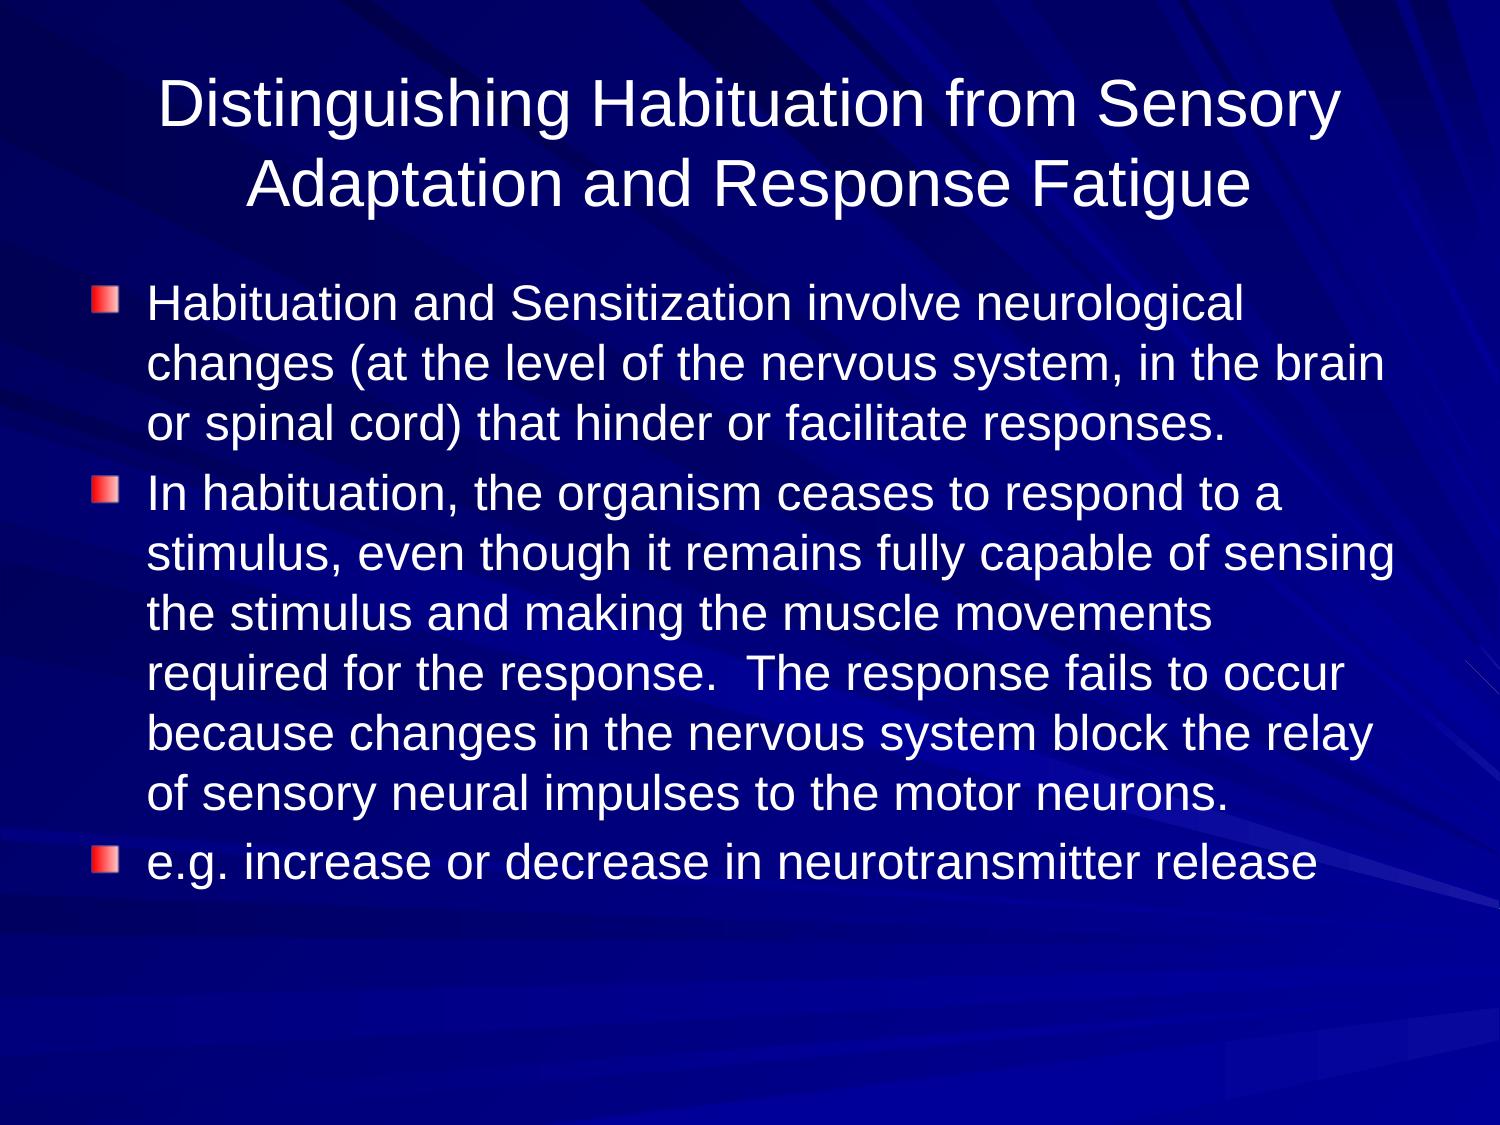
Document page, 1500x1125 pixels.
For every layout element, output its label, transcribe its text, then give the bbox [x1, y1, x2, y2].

title Distinguishing Habituation from Sensory Adaptation and Response Fatigue [74, 45, 1426, 234]
picture [90, 284, 122, 316]
picture [90, 844, 122, 876]
picture [90, 474, 122, 506]
list Habituation and Sensitization involve neurological changes (at the level of the nervous system, in the brain or spinal cord) that hinder or facilitate responses. In habituation, the organism ceases to respond to a stimulus, even though it remains fully capable of sensing the stimulus and making the muscle movements required for the response. The response fails to occur because changes in the nervous system block the relay of sensory neural impulses to the motor neurons. e.g. increase or decrease in neurotransmitter release [74, 262, 1426, 1006]
